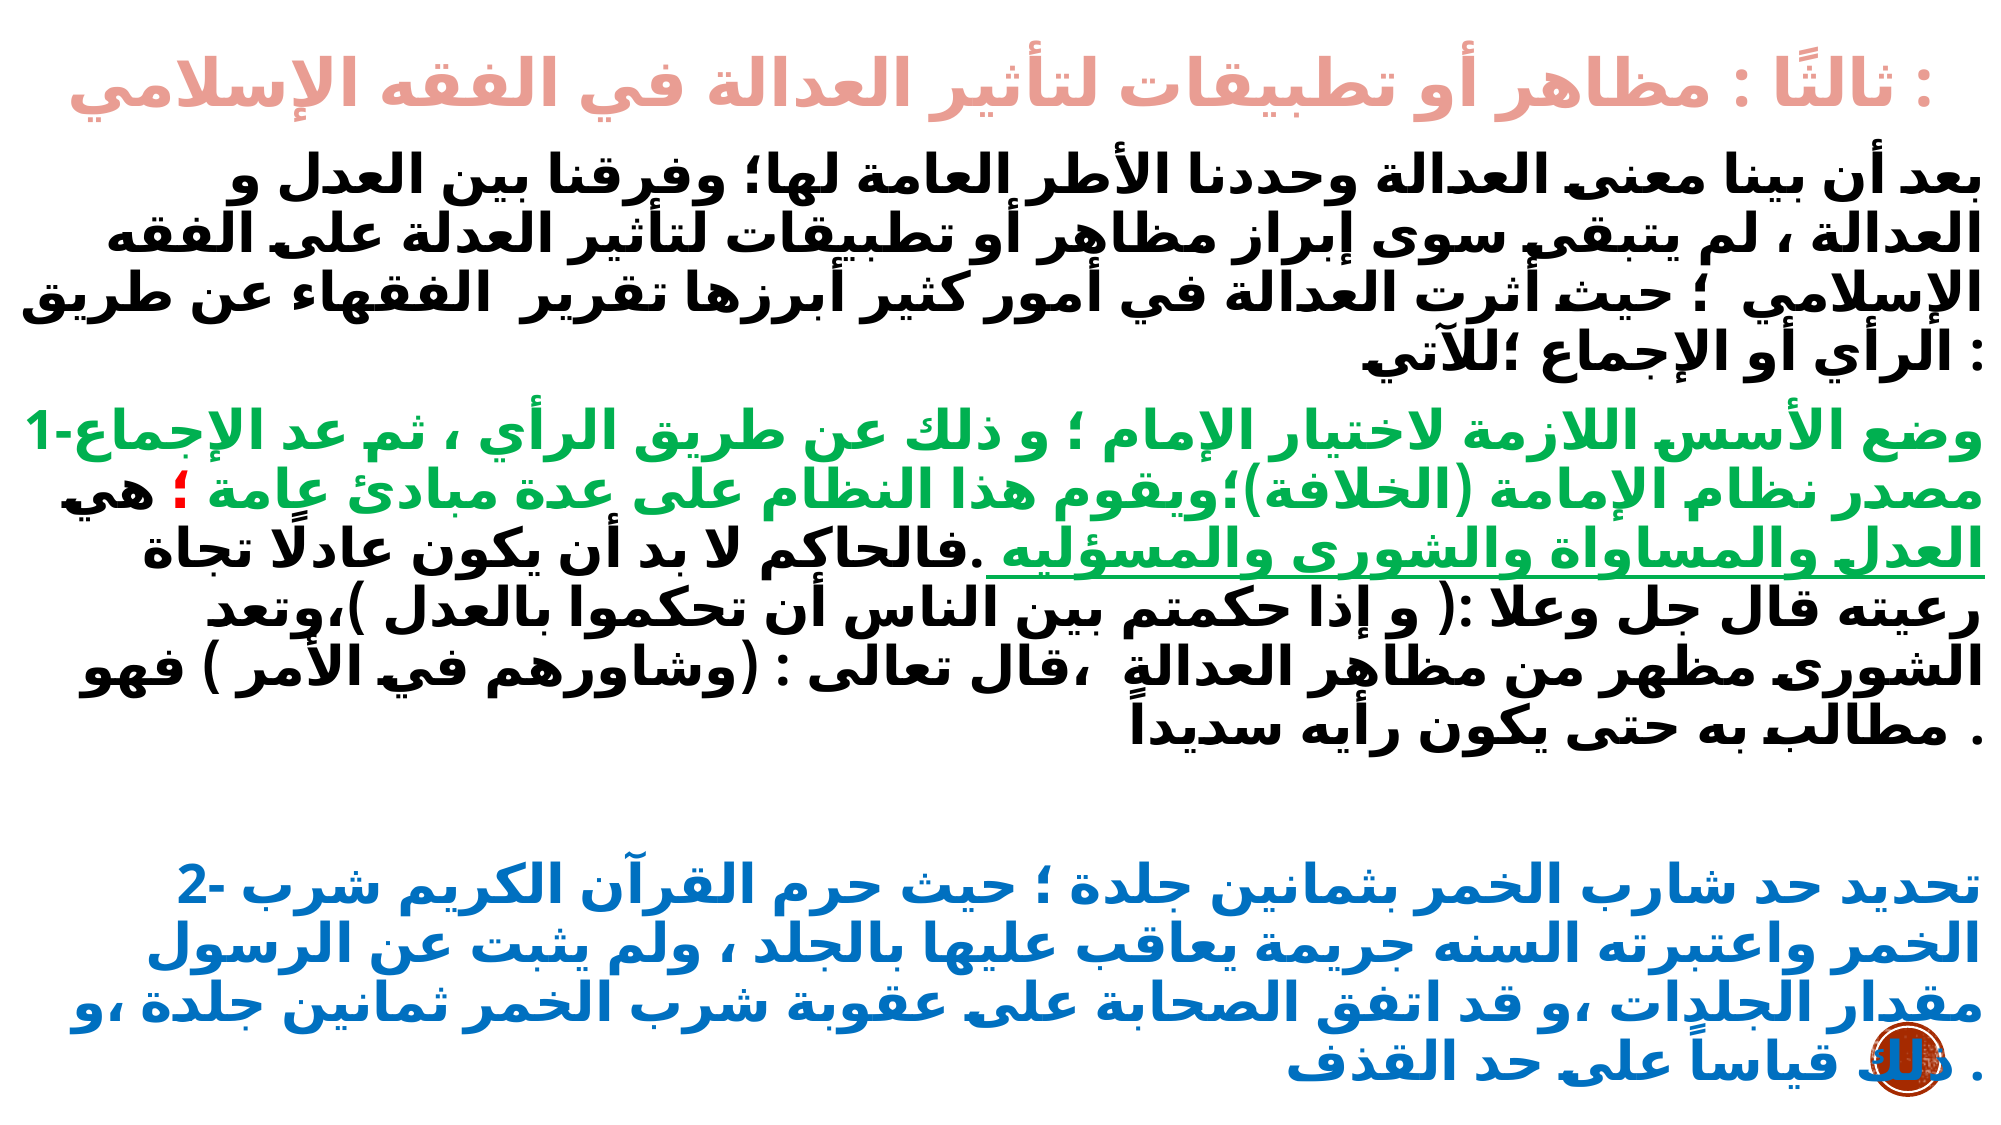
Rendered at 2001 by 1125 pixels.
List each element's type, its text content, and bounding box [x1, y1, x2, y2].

list بعد أن بينا معنى العدالة وحددنا الأطر العامة لها؛ وفرقنا بين العدل و العدالة ، لم يتبقى سوى إبراز مظاهر أو تطبيقات لتأثير العدلة على الفقه الإسلامي ؛ حيث أثرت العدالة في أمور كثير أبرزها تقرير الفقهاء عن طريق الرأي أو الإجماع ؛للآتي : 1-وضع الأسس اللازمة لاختيار الإمام ؛ و ذلك عن طريق الرأي ، ثم عد الإجماع مصدر نظام الإمامة (الخلافة)؛ويقوم هذا النظام على عدة مبادئ عامة ؛ هي العدل والمساواة والشورى والمسؤليه .فالحاكم لا بد أن يكون عادلًا تجاة رعيته قال جل وعلا :( و إذا حكمتم بين الناس أن تحكموا بالعدل )،وتعد الشورى مظهر من مظاهر العدالة ،قال تعالى : (وشاورهم في الأمر ) فهو مطالب به حتى يكون رأيه سديداً . 2- تحديد حد شارب الخمر بثمانين جلدة ؛ حيث حرم القرآن الكريم شرب الخمر واعتبرته السنه جريمة يعاقب عليها بالجلد ، ولم يثبت عن الرسول مقدار الجلدات ،و قد اتفق الصحابة على عقوبة شرب الخمر ثمانين جلدة ،و ذلك قياساً على حد القذف . [0, 138, 2000, 1104]
title ثالثًا : مظاهر أو تطبيقات لتأثير العدالة في الفقه الإسلامي : [46, 32, 1955, 138]
